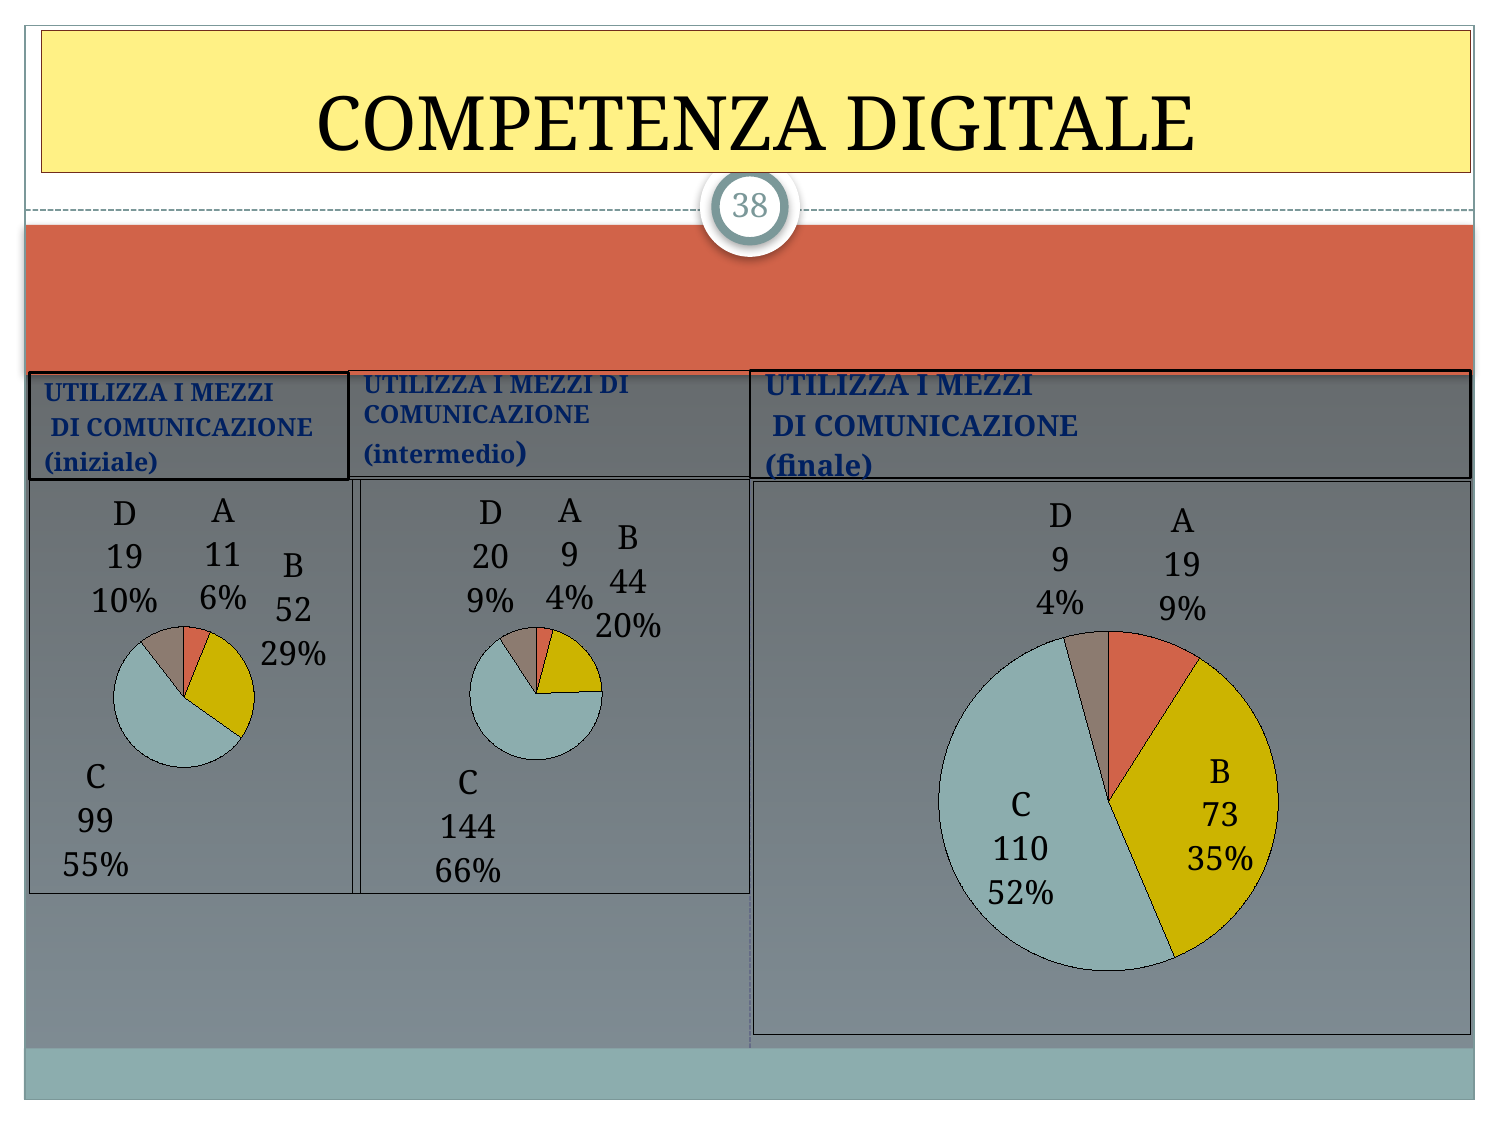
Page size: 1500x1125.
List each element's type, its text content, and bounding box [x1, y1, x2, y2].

list UTILIZZA I MEZZI DI COMUNICAZIONE (finale) [749, 369, 1472, 479]
text_box UTILIZZA I MEZZI DI COMUNICAZIONE (intermedio) [348, 370, 749, 477]
list UTILIZZA I MEZZI DI COMUNICAZIONE (iniziale) [28, 371, 348, 478]
chart [753, 480, 1471, 1036]
slide_number 38 [712, 173, 788, 244]
chart [29, 479, 751, 894]
title COMPETENZA DIGITALE [41, 30, 1471, 173]
